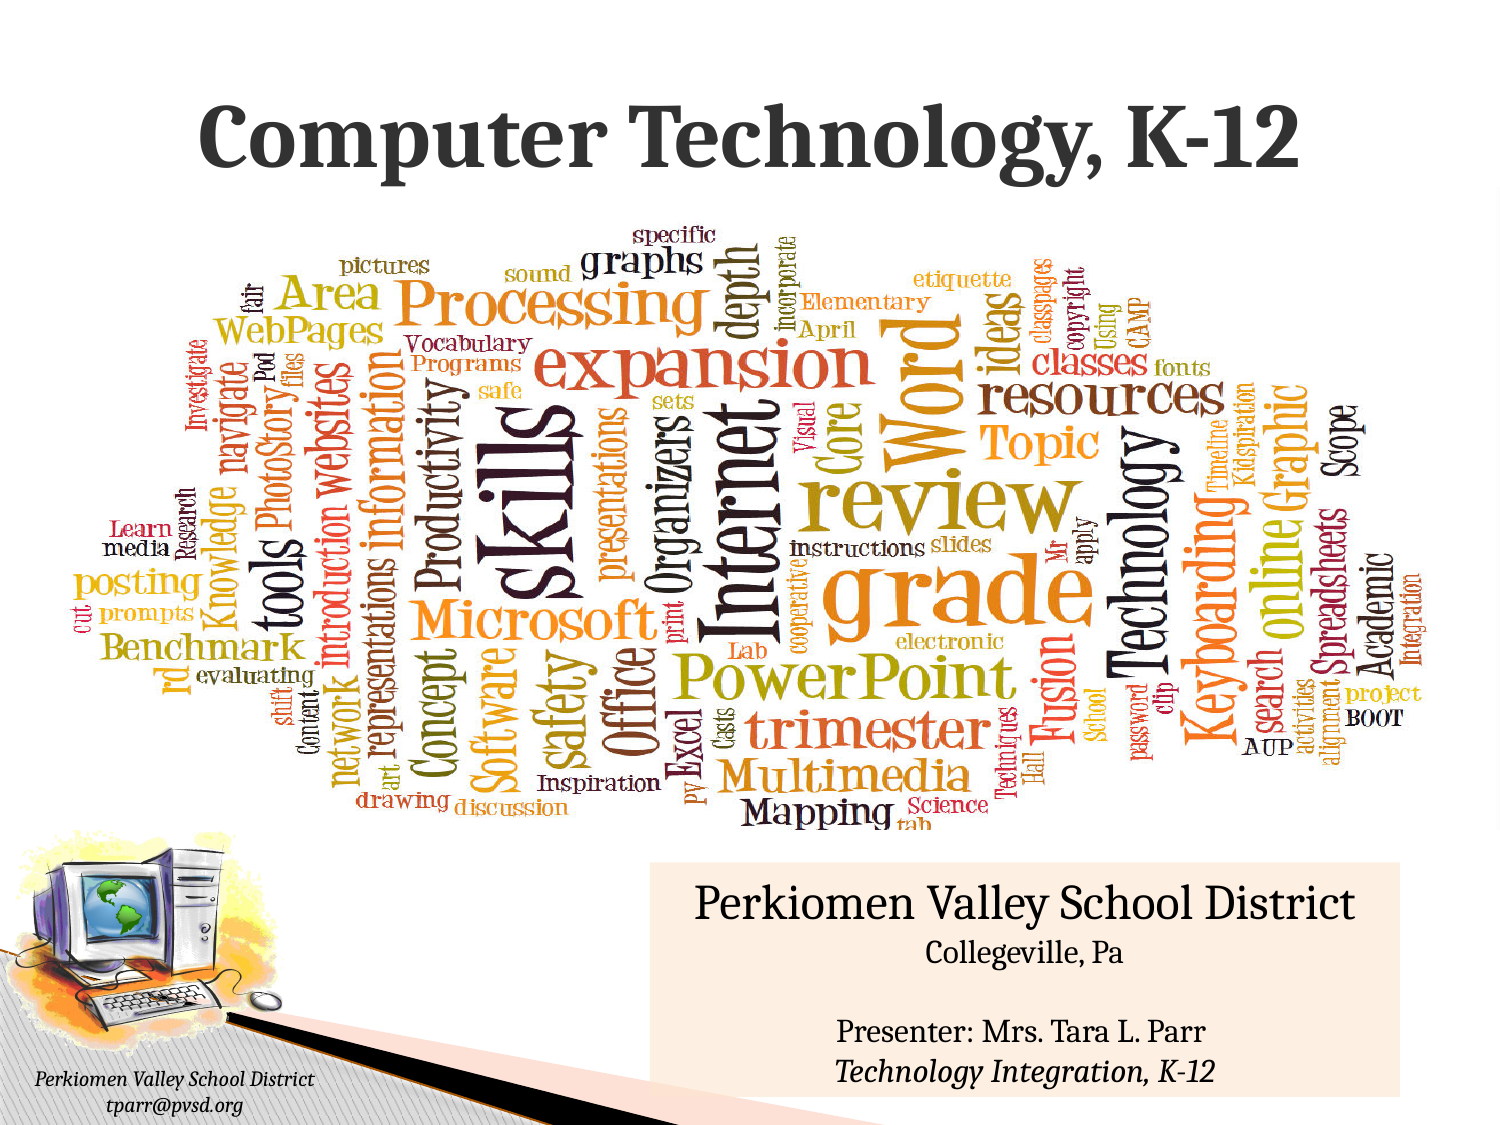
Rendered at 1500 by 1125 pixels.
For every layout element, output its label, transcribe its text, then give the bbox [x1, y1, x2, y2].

text_box Perkiomen Valley School District Collegeville, Pa Presenter: Mrs. Tara L. Parr Technology Integration, K-12 [649, 862, 1400, 1097]
picture [0, 187, 1500, 1063]
title Computer Technology, K-12 [75, 37, 1425, 187]
